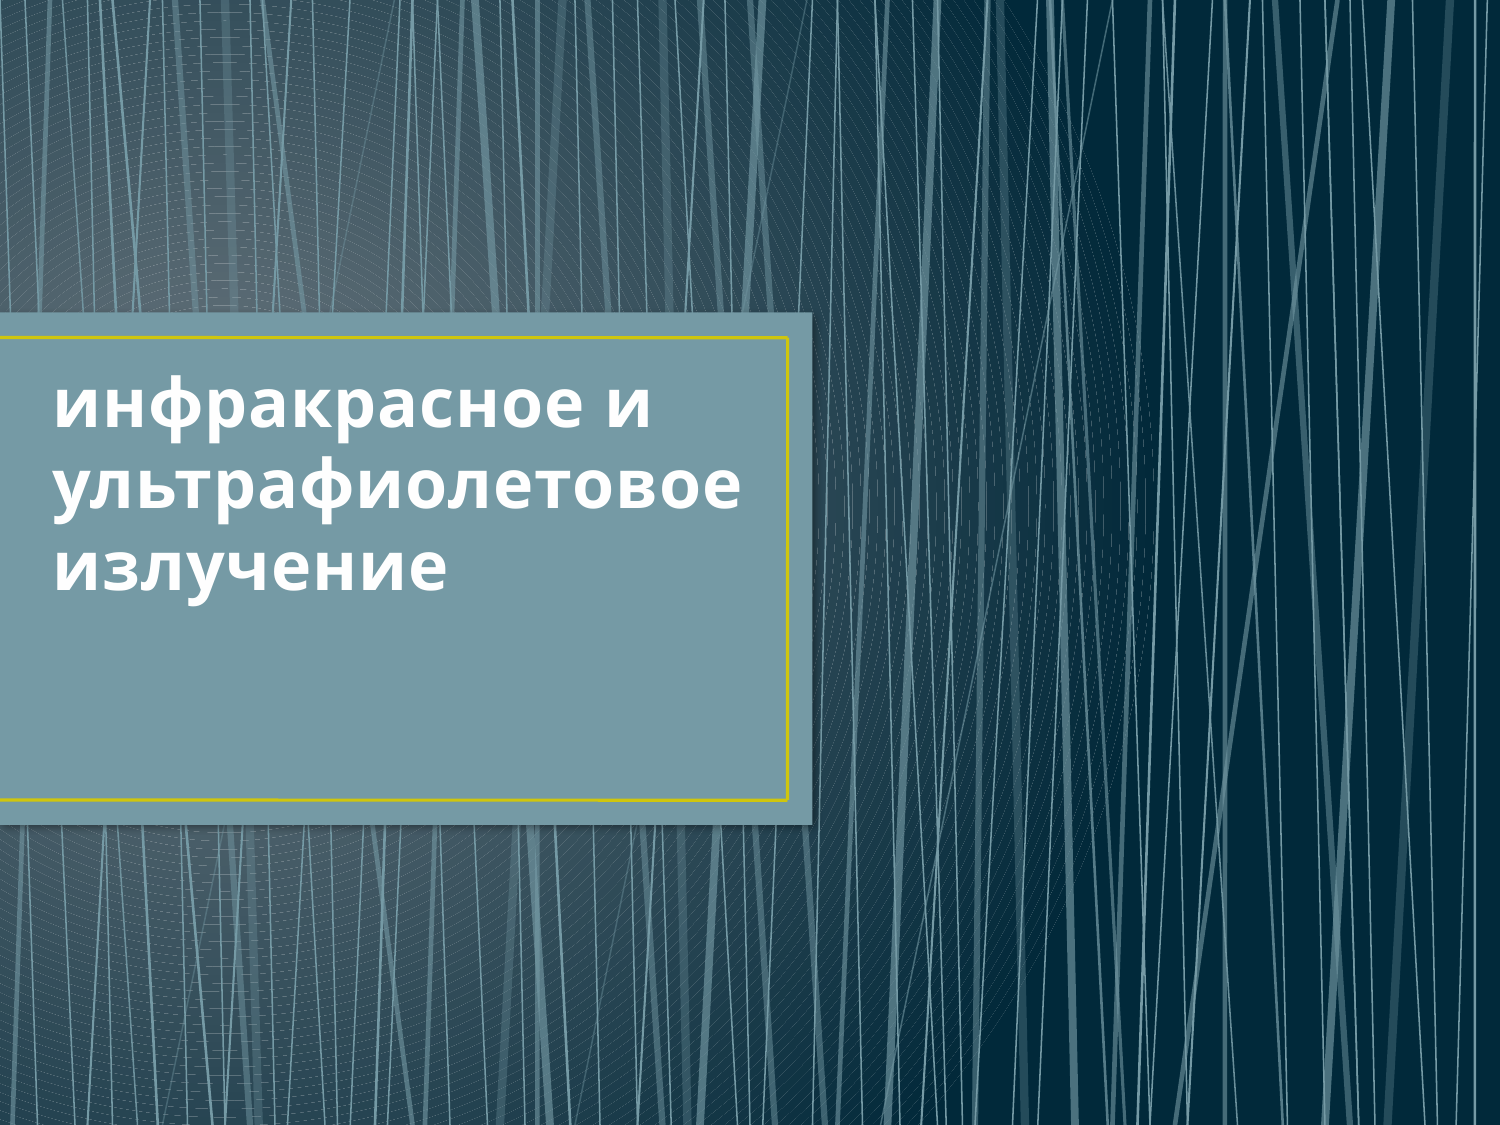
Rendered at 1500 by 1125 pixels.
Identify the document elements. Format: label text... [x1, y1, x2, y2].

title инфракрасное и ультрафиолетовое излучение [37, 349, 763, 612]
